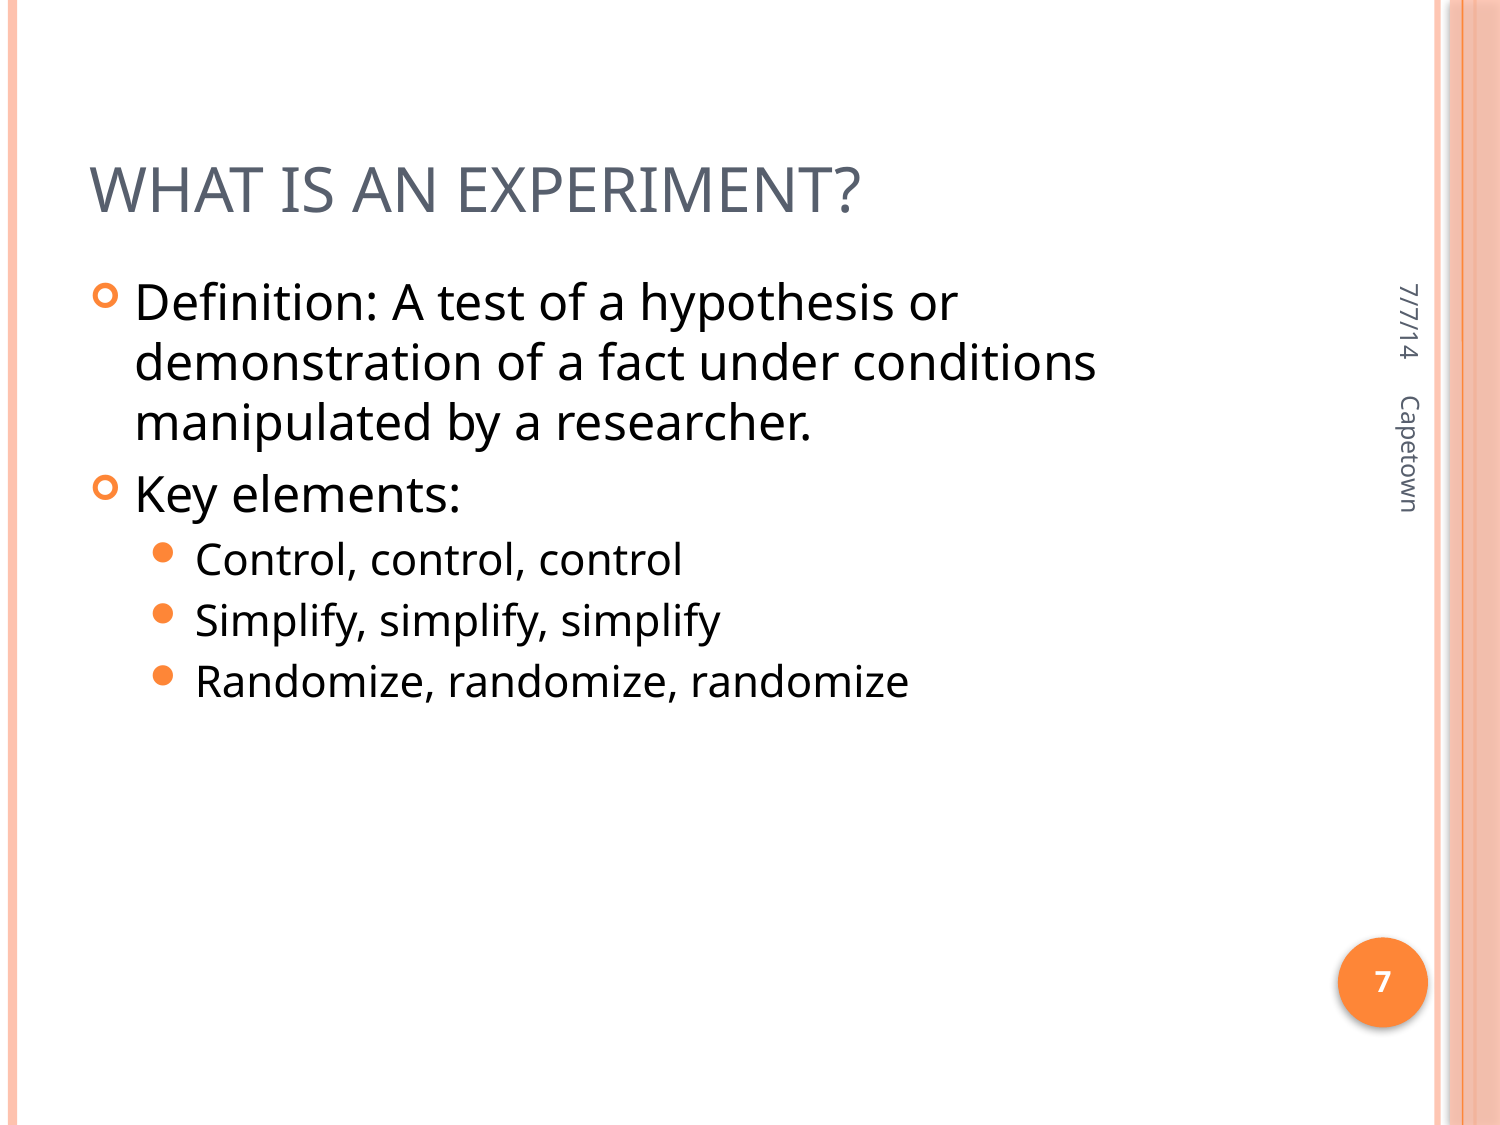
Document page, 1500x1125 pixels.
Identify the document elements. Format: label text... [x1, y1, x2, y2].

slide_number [1378, 43, 1442, 374]
footer Capetown [1379, 380, 1440, 906]
list Definition: A test of a hypothesis or demonstration of a fact under conditions manipulated by a researcher. Key elements: Control, control, control Simplify, simplify, simplify Randomize, randomize, randomize [75, 262, 1300, 1062]
slide_number 7 [1333, 940, 1434, 1027]
title What Is an Experiment? [75, 45, 1300, 233]
